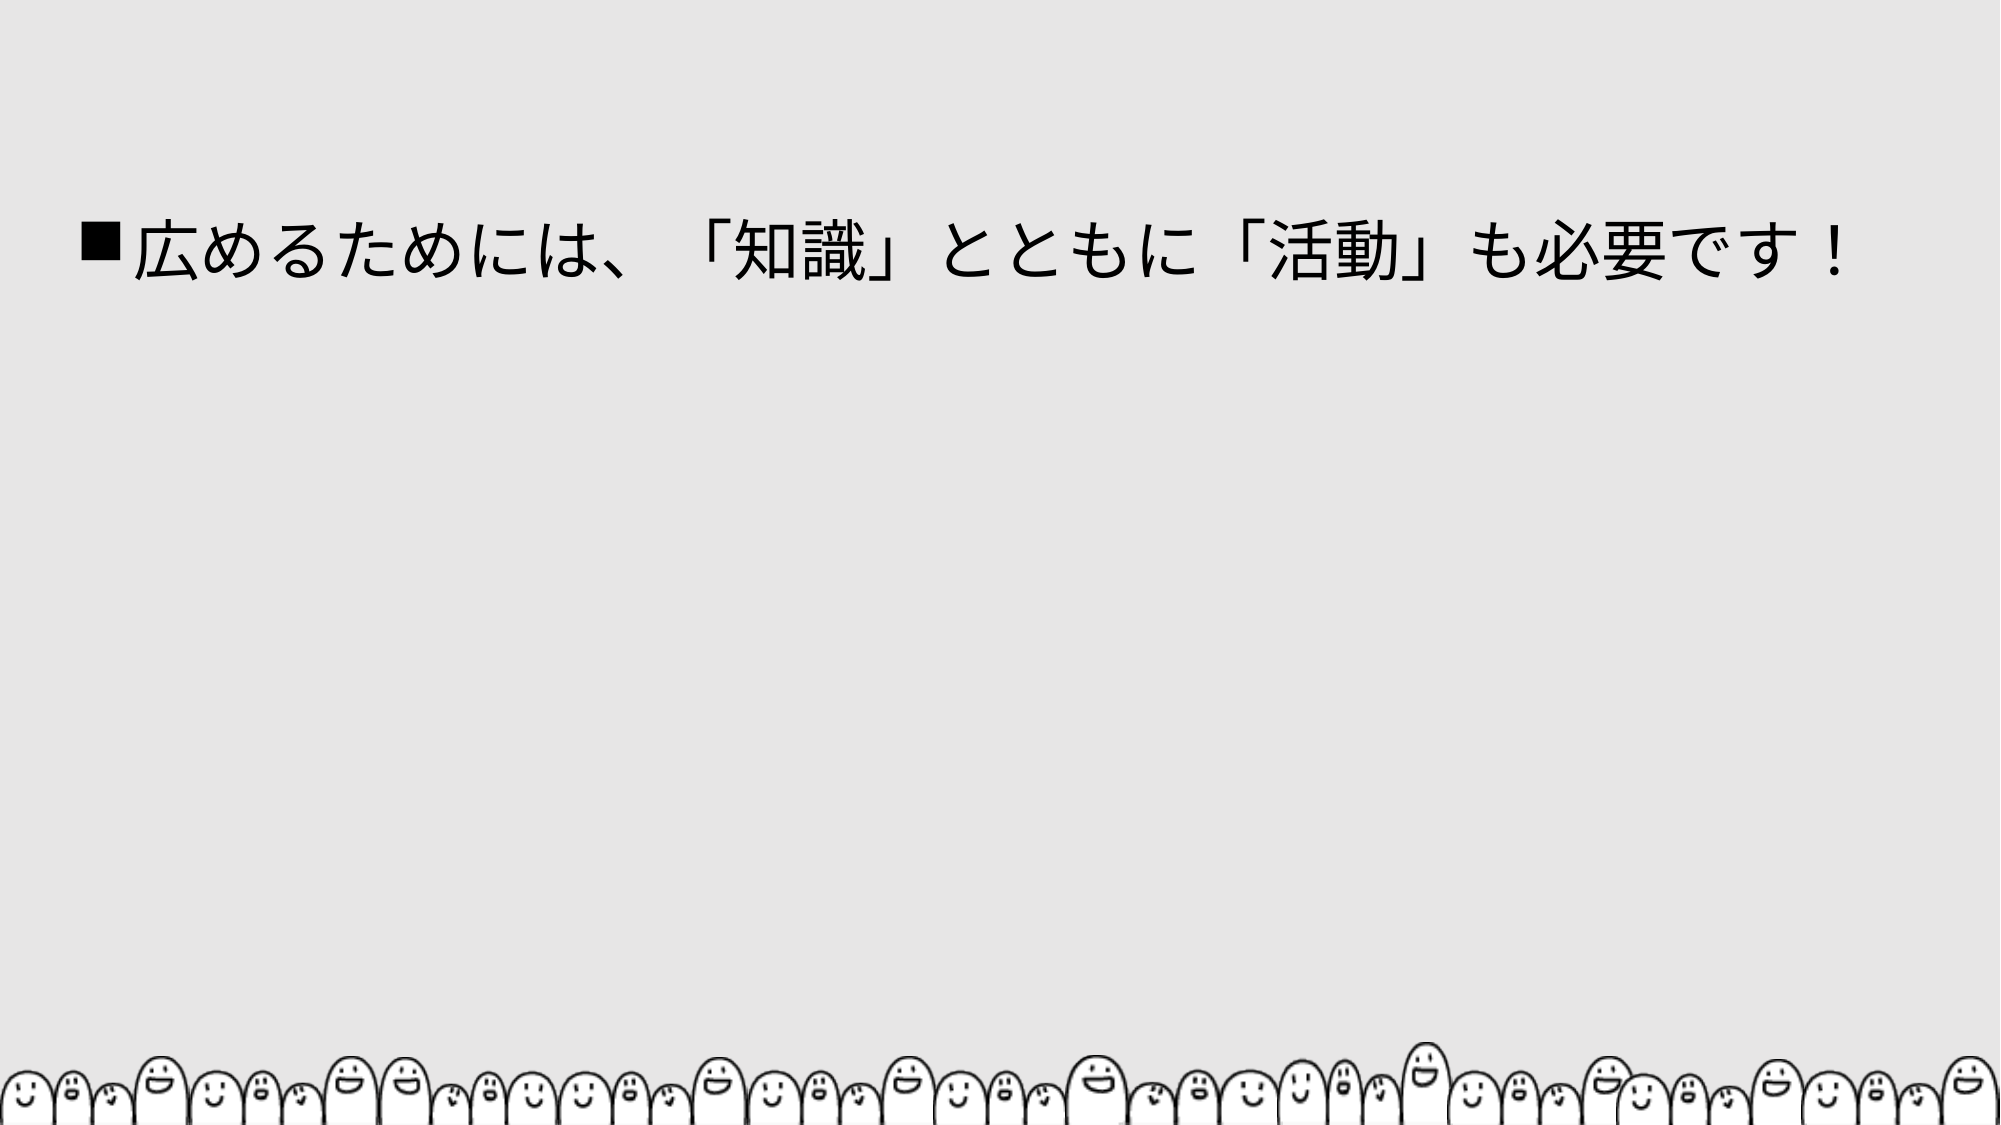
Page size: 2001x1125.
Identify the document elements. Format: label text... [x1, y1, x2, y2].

picture [0, 1042, 2000, 1125]
list 広めるためには、「知識」とともに「活動」も必要です！ [31, 210, 1969, 1022]
